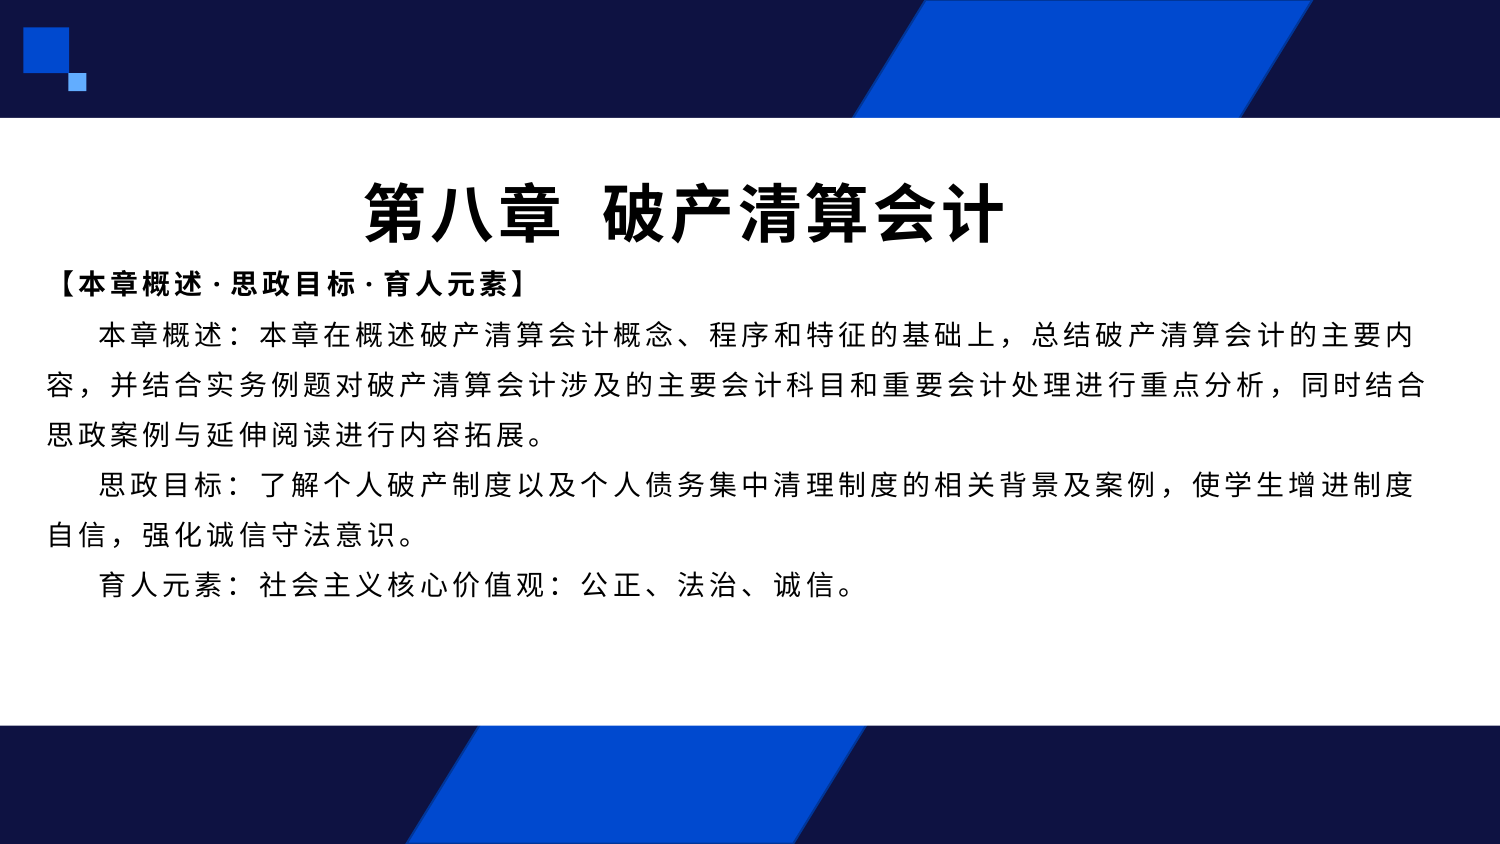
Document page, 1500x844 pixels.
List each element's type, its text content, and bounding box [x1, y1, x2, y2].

title 第八章 破产清算会计 【本章概述·思政目标·育人元素】 本章概述：本章在概述破产清算会计概念、程序和特征的基础上，总结破产清算会计的主要内容，并结合实务例题对破产清算会计涉及的主要会计科目和重要会计处理进行重点分析，同时结合思政案例与延伸阅读进行内容拓展。 思政目标：了解个人破产制度以及个人债务集中清理制度的相关背景及案例，使学生增进制度自信，强化诚信守法意识。 育人元素：社会主义核心价值观：公正、法治、诚信。 [29, 126, 1457, 608]
